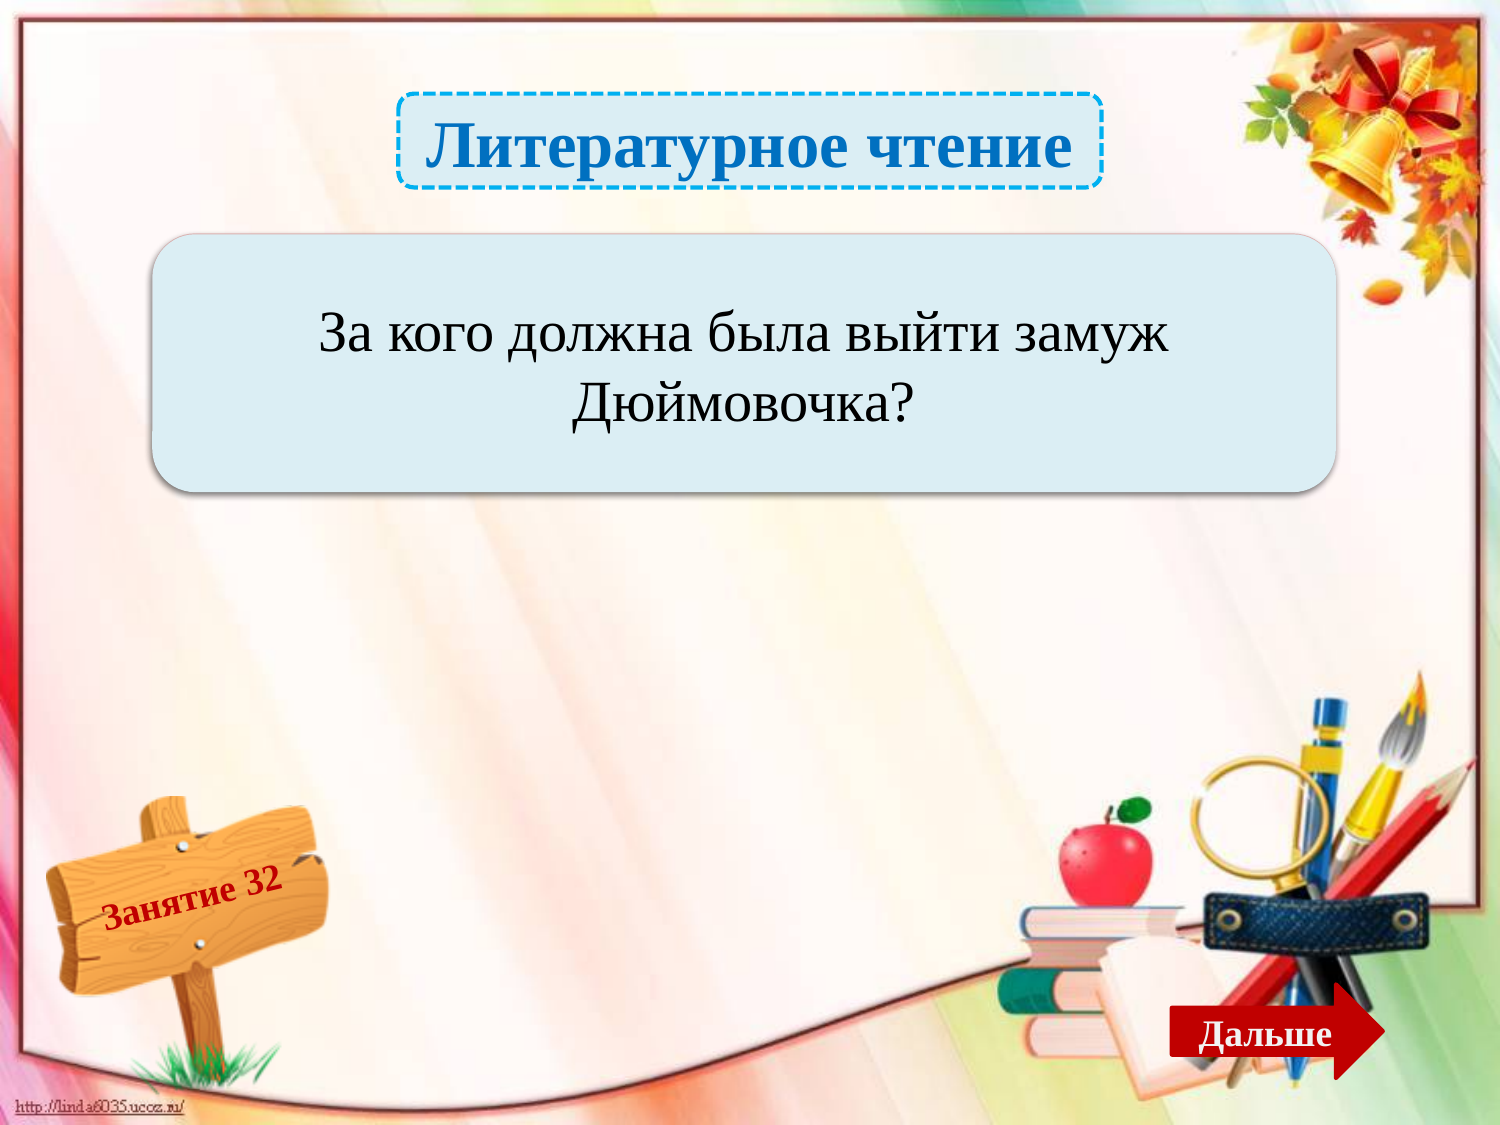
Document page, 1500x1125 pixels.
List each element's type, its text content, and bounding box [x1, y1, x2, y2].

text_box Литературное чтение [396, 91, 1104, 190]
text_box [150, 232, 1338, 495]
text_box Дальше [1169, 982, 1385, 1081]
picture [0, 0, 1500, 1125]
